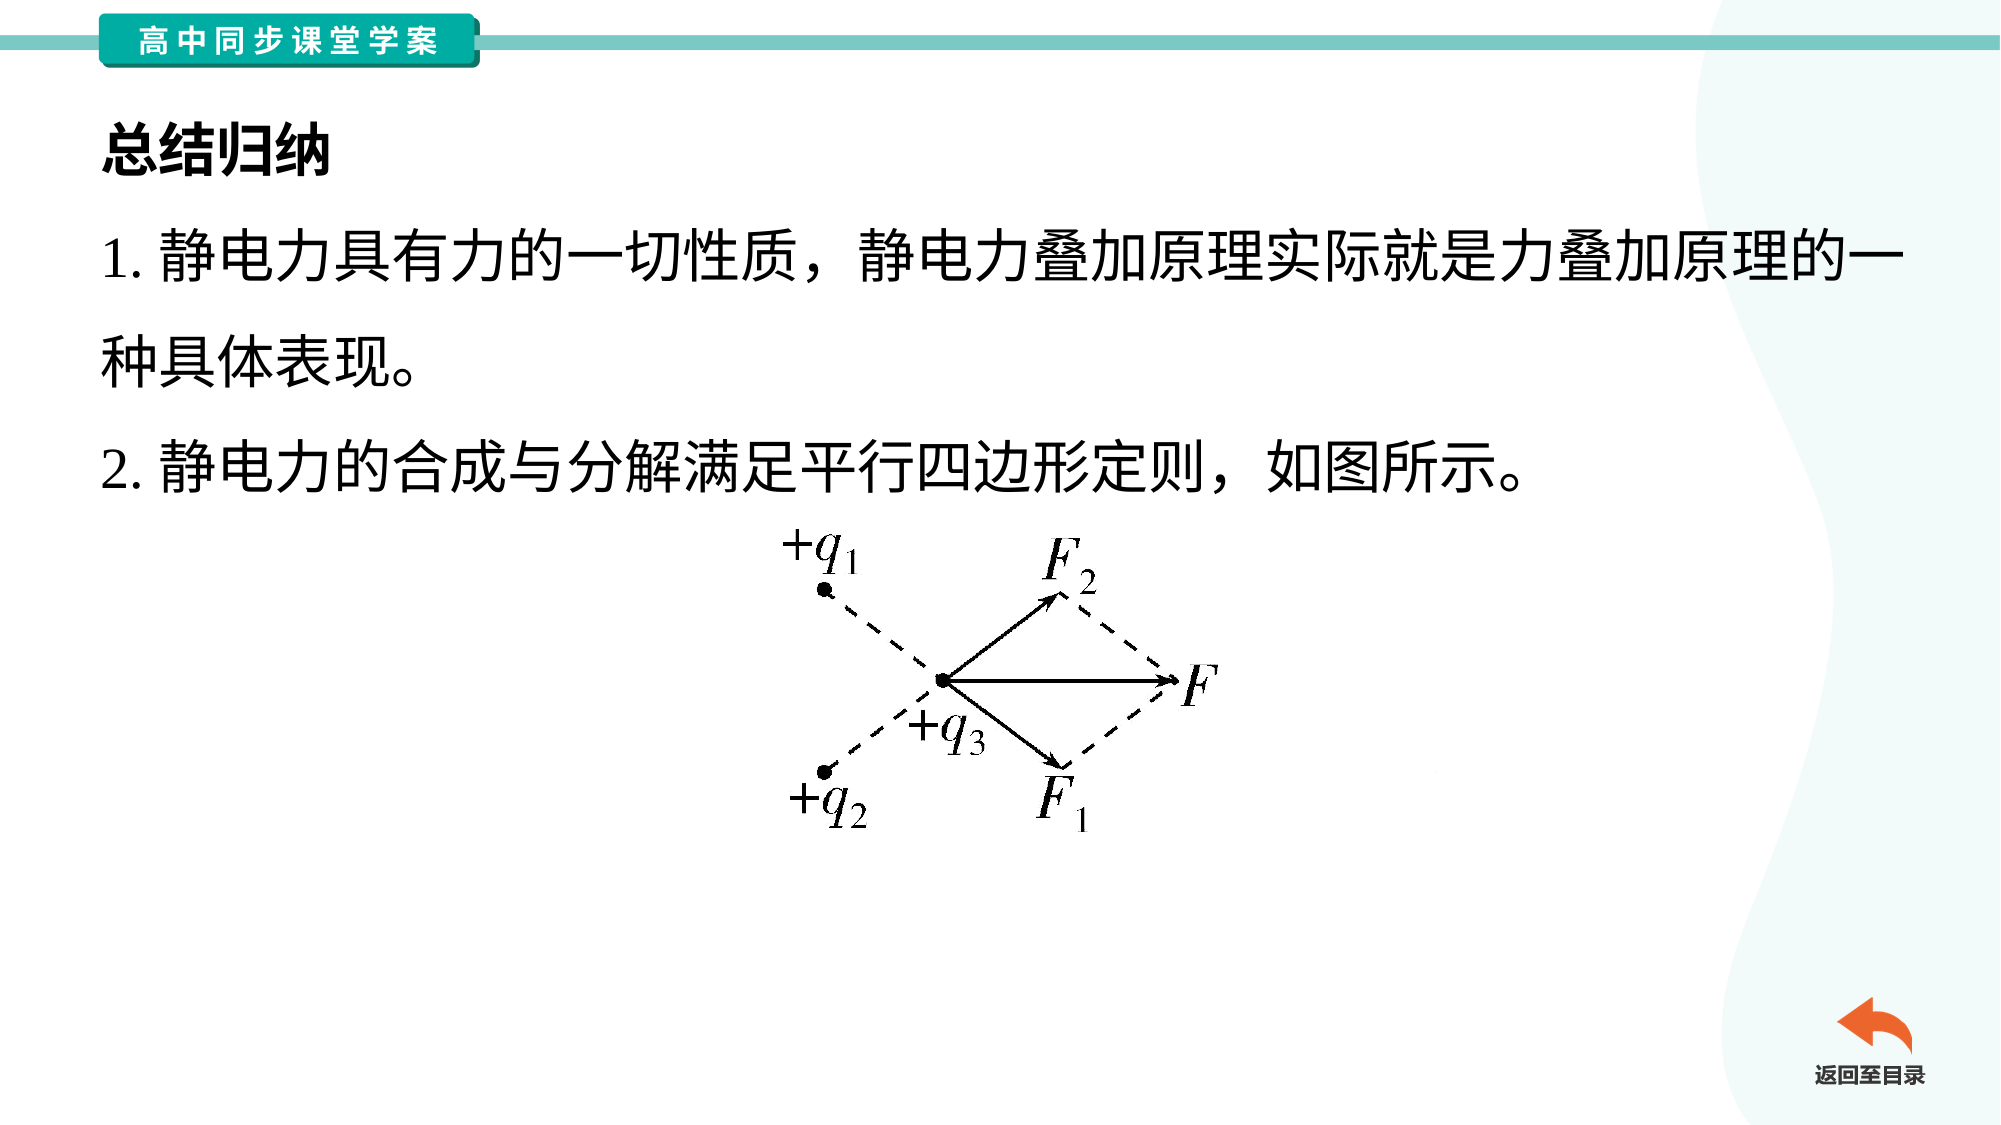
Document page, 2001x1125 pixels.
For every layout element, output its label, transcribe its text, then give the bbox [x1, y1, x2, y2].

text_box 总结归纳 1.静电力具有力的一切性质，静电力叠加原理实际就是力叠加原理的一 种具体表现。 2.静电力的合成与分解满足平行四边形定则，如图所示。 [100, 76, 1899, 489]
picture [0, 0, 2000, 1125]
